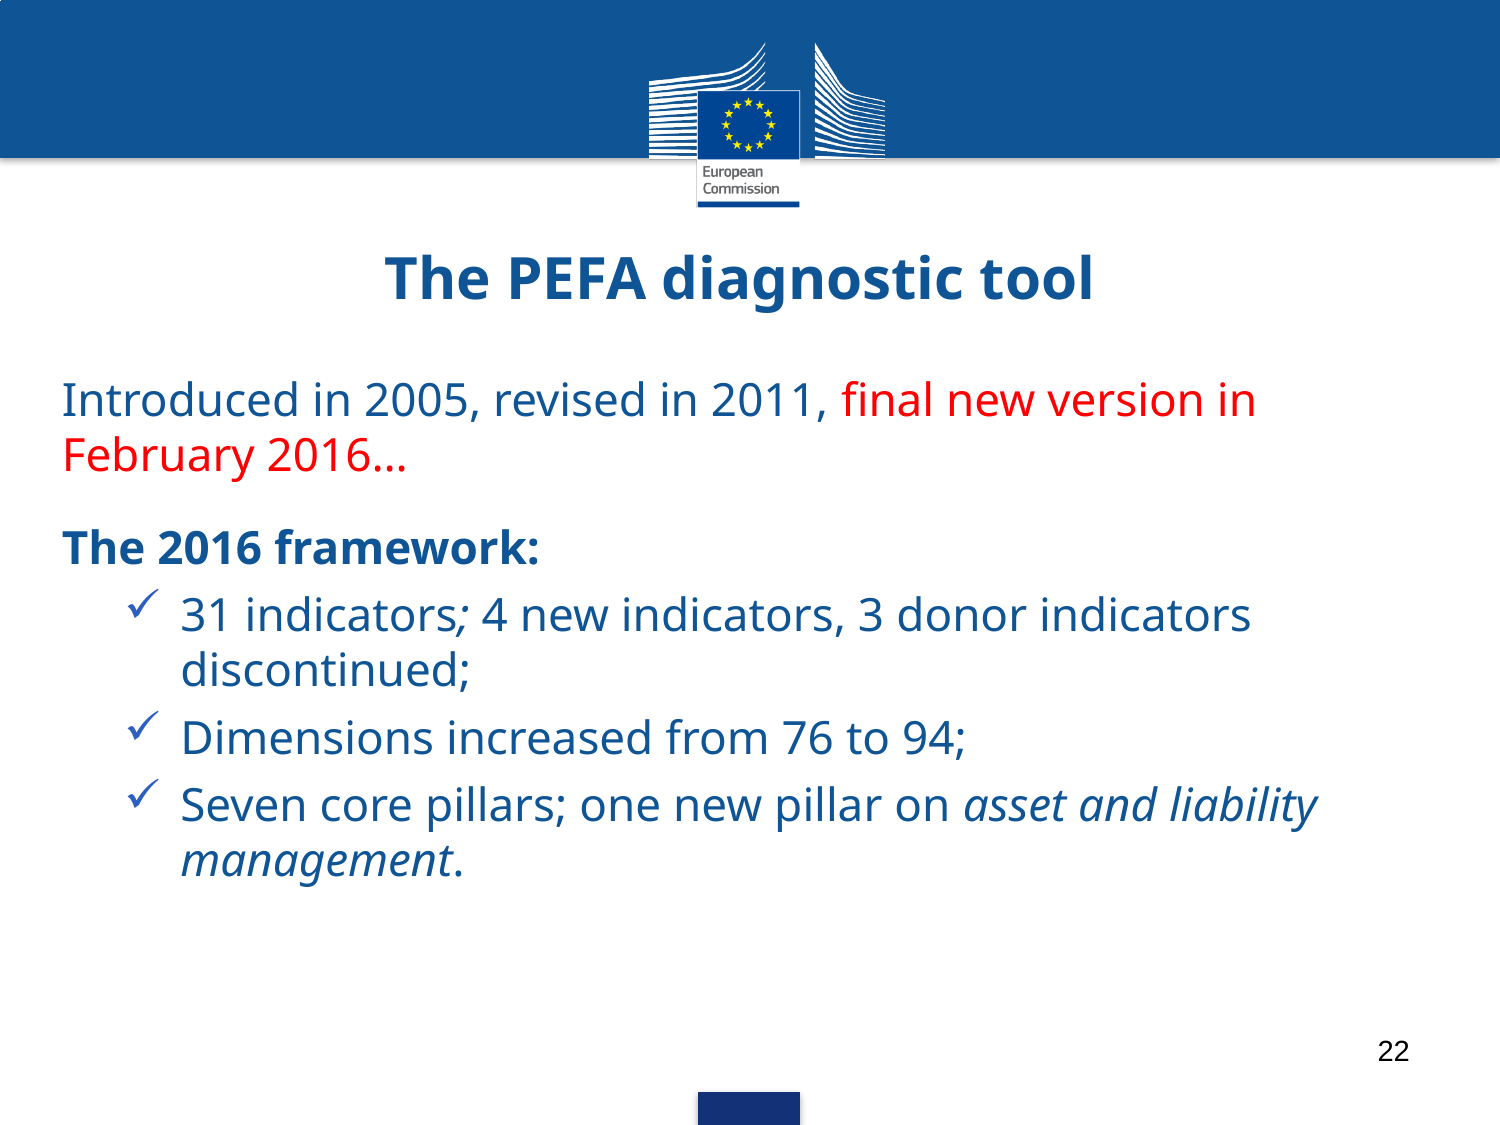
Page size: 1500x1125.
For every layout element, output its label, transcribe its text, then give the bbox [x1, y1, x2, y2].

list Introduced in 2005, revised in 2011, final new version in February 2016… The 2016 framework: 31 indicators; 4 new indicators, 3 donor indicators discontinued; Dimensions increased from 76 to 94; Seven core pillars; one new pillar on asset and liability management. [46, 363, 1430, 1000]
slide_number 22 [1074, 1024, 1426, 1103]
picture [649, 42, 885, 208]
text_box The PEFA diagnostic tool [64, 222, 1415, 330]
